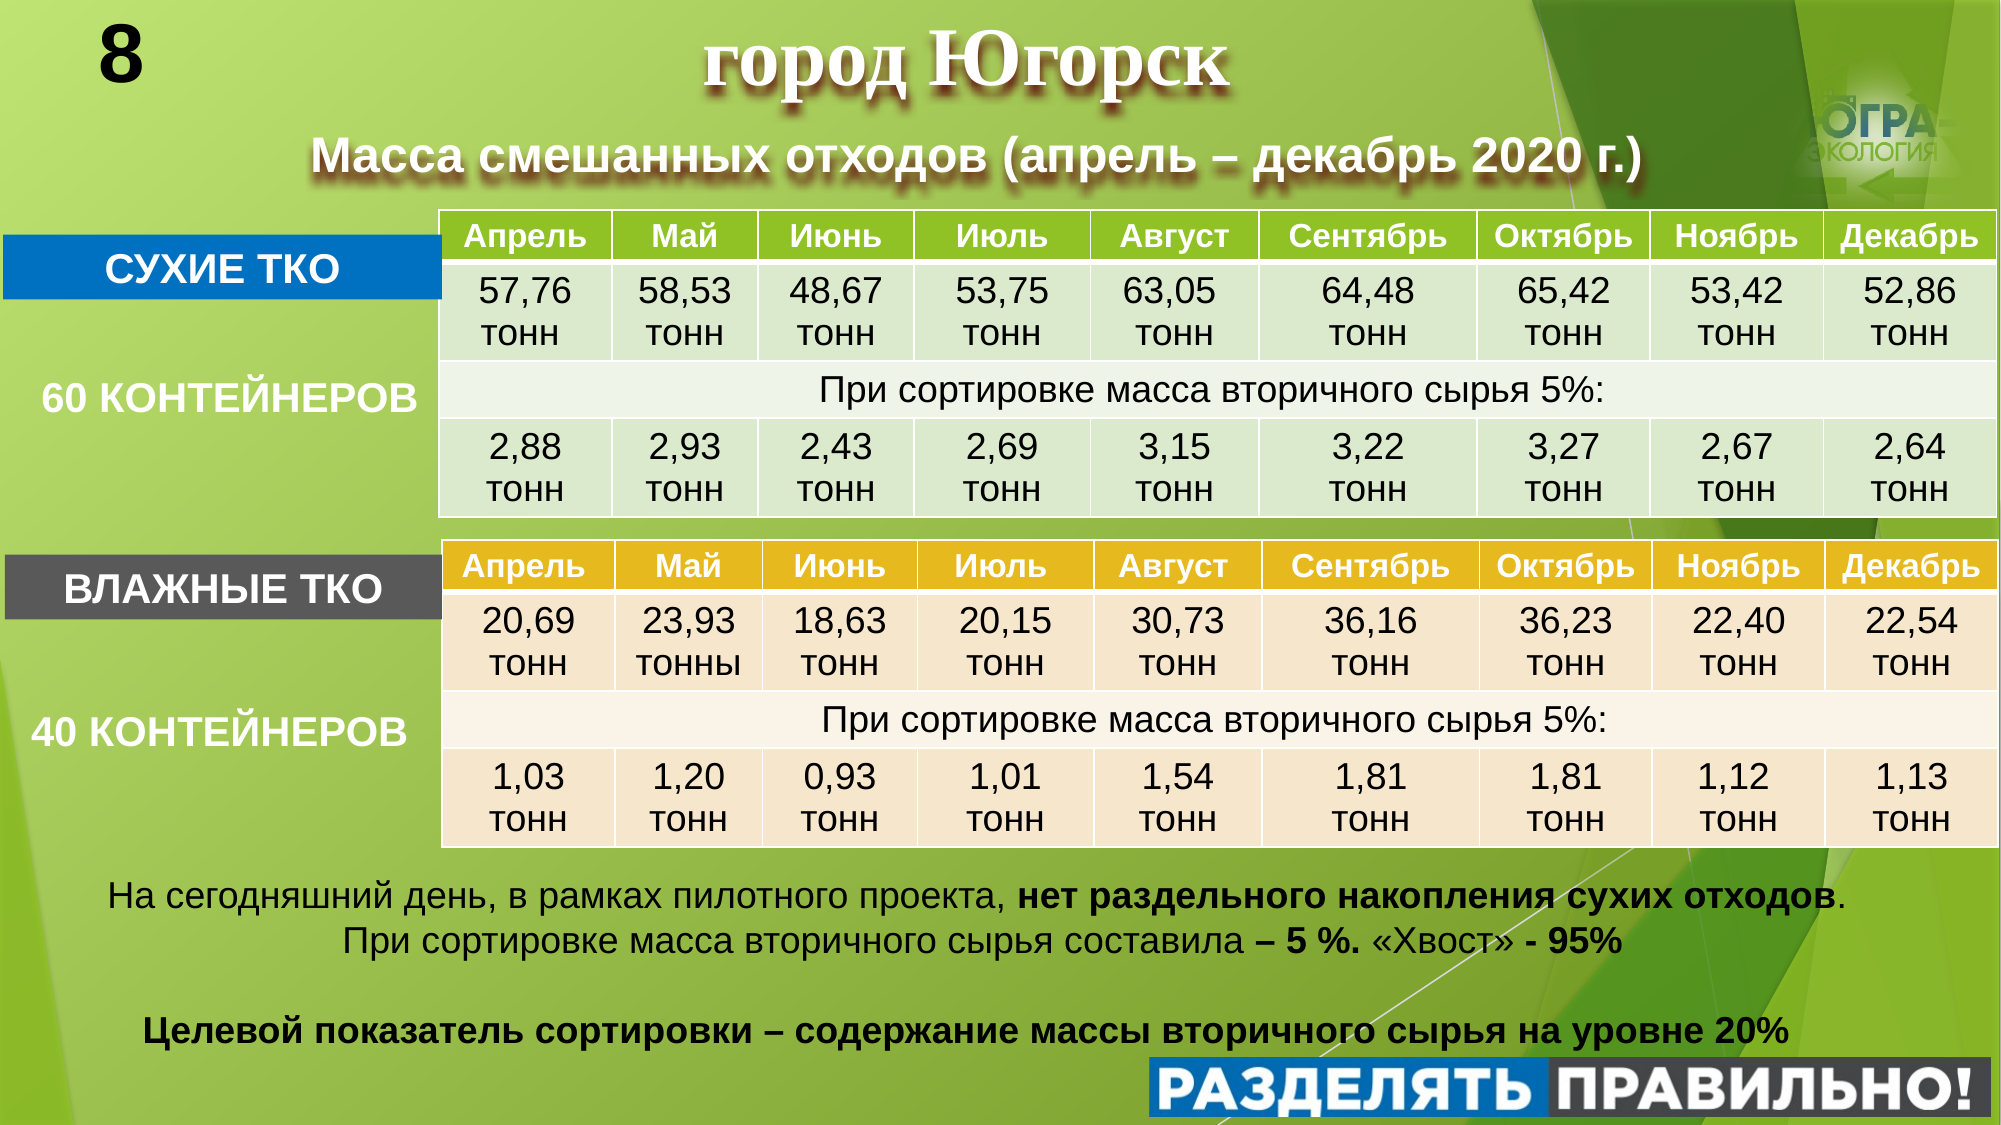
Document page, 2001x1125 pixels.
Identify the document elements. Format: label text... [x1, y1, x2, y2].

table_cell 1,20 тонн [616, 749, 762, 846]
table_cell 20,15 тонн [918, 595, 1093, 690]
table_cell 2,43 тонн [759, 419, 913, 516]
table_cell 1,03 тонн [443, 749, 614, 846]
table_header Август [1095, 541, 1261, 589]
table_header Май [616, 541, 762, 589]
table_cell 1,81 тонн [1263, 749, 1479, 846]
table_cell 63,05 тонн [1091, 265, 1258, 360]
table_header Октябрь [1480, 541, 1651, 589]
table_cell 22,54 тонн [1826, 595, 1997, 690]
table_cell 1,12 тонн [1653, 749, 1824, 846]
table_header Апрель [440, 211, 611, 259]
table_cell 1,54 тонн [1095, 749, 1261, 846]
table_cell 2,93 тонн [613, 419, 757, 516]
table_header Сентябрь [1260, 211, 1476, 259]
table_header Июнь [763, 541, 917, 589]
table_cell 3,22 тонн [1260, 419, 1476, 516]
text_box город Югорск Масса смешанных отходов (апрель – декабрь 2020 г.) [0, 0, 1702, 163]
picture [1149, 1057, 1992, 1118]
table_header Октябрь [1478, 211, 1649, 259]
text_box 40 КОНТЕЙНЕРОВ [1, 672, 450, 763]
table_cell 18,63 тонн [763, 595, 917, 690]
table_cell 58,53 тонн [613, 265, 757, 360]
text_box 8 [0, 19, 160, 80]
table_cell 30,73 тонн [1095, 595, 1261, 690]
table_cell 1,81 тонн [1480, 749, 1651, 846]
table_cell 0,93 тонн [763, 749, 917, 846]
table_cell При сортировке масса вторичного сырья 5%: [450, 692, 1997, 747]
table_cell 1,13 тонн [1826, 749, 1997, 846]
table_cell 57,76 тонн [440, 265, 611, 360]
table_cell 53,42 тонн [1651, 265, 1823, 360]
text_box На сегодняшний день, в рамках пилотного проекта, нет раздельного накопления сухих отходов. При сортировке масса вторичного сырья составила – 5 %. «Хвост» - 95% Целевой показатель сортировки – содержание массы вторичного сырья на уровне 20% [11, 863, 1943, 1059]
table_cell 48,67 тонн [759, 265, 913, 360]
table_cell 1,01 тонн [918, 749, 1093, 846]
table_header Июль [915, 211, 1090, 259]
table_cell 36,23 тонн [1480, 595, 1651, 690]
picture [1707, 0, 2000, 236]
table_cell 65,42 тонн [1478, 265, 1649, 360]
table_cell 53,75 тонн [915, 265, 1090, 360]
table_header Ноябрь [1651, 211, 1823, 259]
text_box СУХИЕ ТКО [3, 234, 442, 300]
table_cell 36,16 тонн [1263, 595, 1479, 690]
table_header Апрель [443, 541, 614, 589]
table_cell 2,69 тонн [915, 419, 1090, 516]
table_header Май [613, 211, 757, 259]
table_header Июнь [759, 211, 913, 259]
table_header Август [1091, 211, 1258, 259]
table_cell 2,64 тонн [1824, 419, 1996, 516]
table_header Июль [918, 541, 1093, 589]
table_cell 2,88 тонн [440, 419, 611, 516]
table_cell 23,93 тонны [616, 595, 762, 690]
text_box 60 КОНТЕЙНЕРОВ [11, 338, 460, 429]
table_cell 3,15 тонн [1091, 419, 1258, 516]
table_header Декабрь [1826, 541, 1997, 589]
table_cell 52,86 тонн [1824, 265, 1996, 360]
table_cell 2,67 тонн [1651, 419, 1823, 516]
table_header Сентябрь [1263, 541, 1479, 589]
table_cell 20,69 тонн [443, 595, 614, 690]
text_box ВЛАЖНЫЕ ТКО [4, 554, 442, 620]
table_cell 3,27 тонн [1478, 419, 1649, 516]
table_cell 64,48 тонн [1260, 265, 1476, 360]
table_cell При сортировке масса вторичного сырья 5%: [460, 362, 1996, 417]
table_header Ноябрь [1653, 541, 1824, 589]
table_cell 22,40 тонн [1653, 595, 1824, 690]
table_header Декабрь [1824, 243, 1996, 259]
